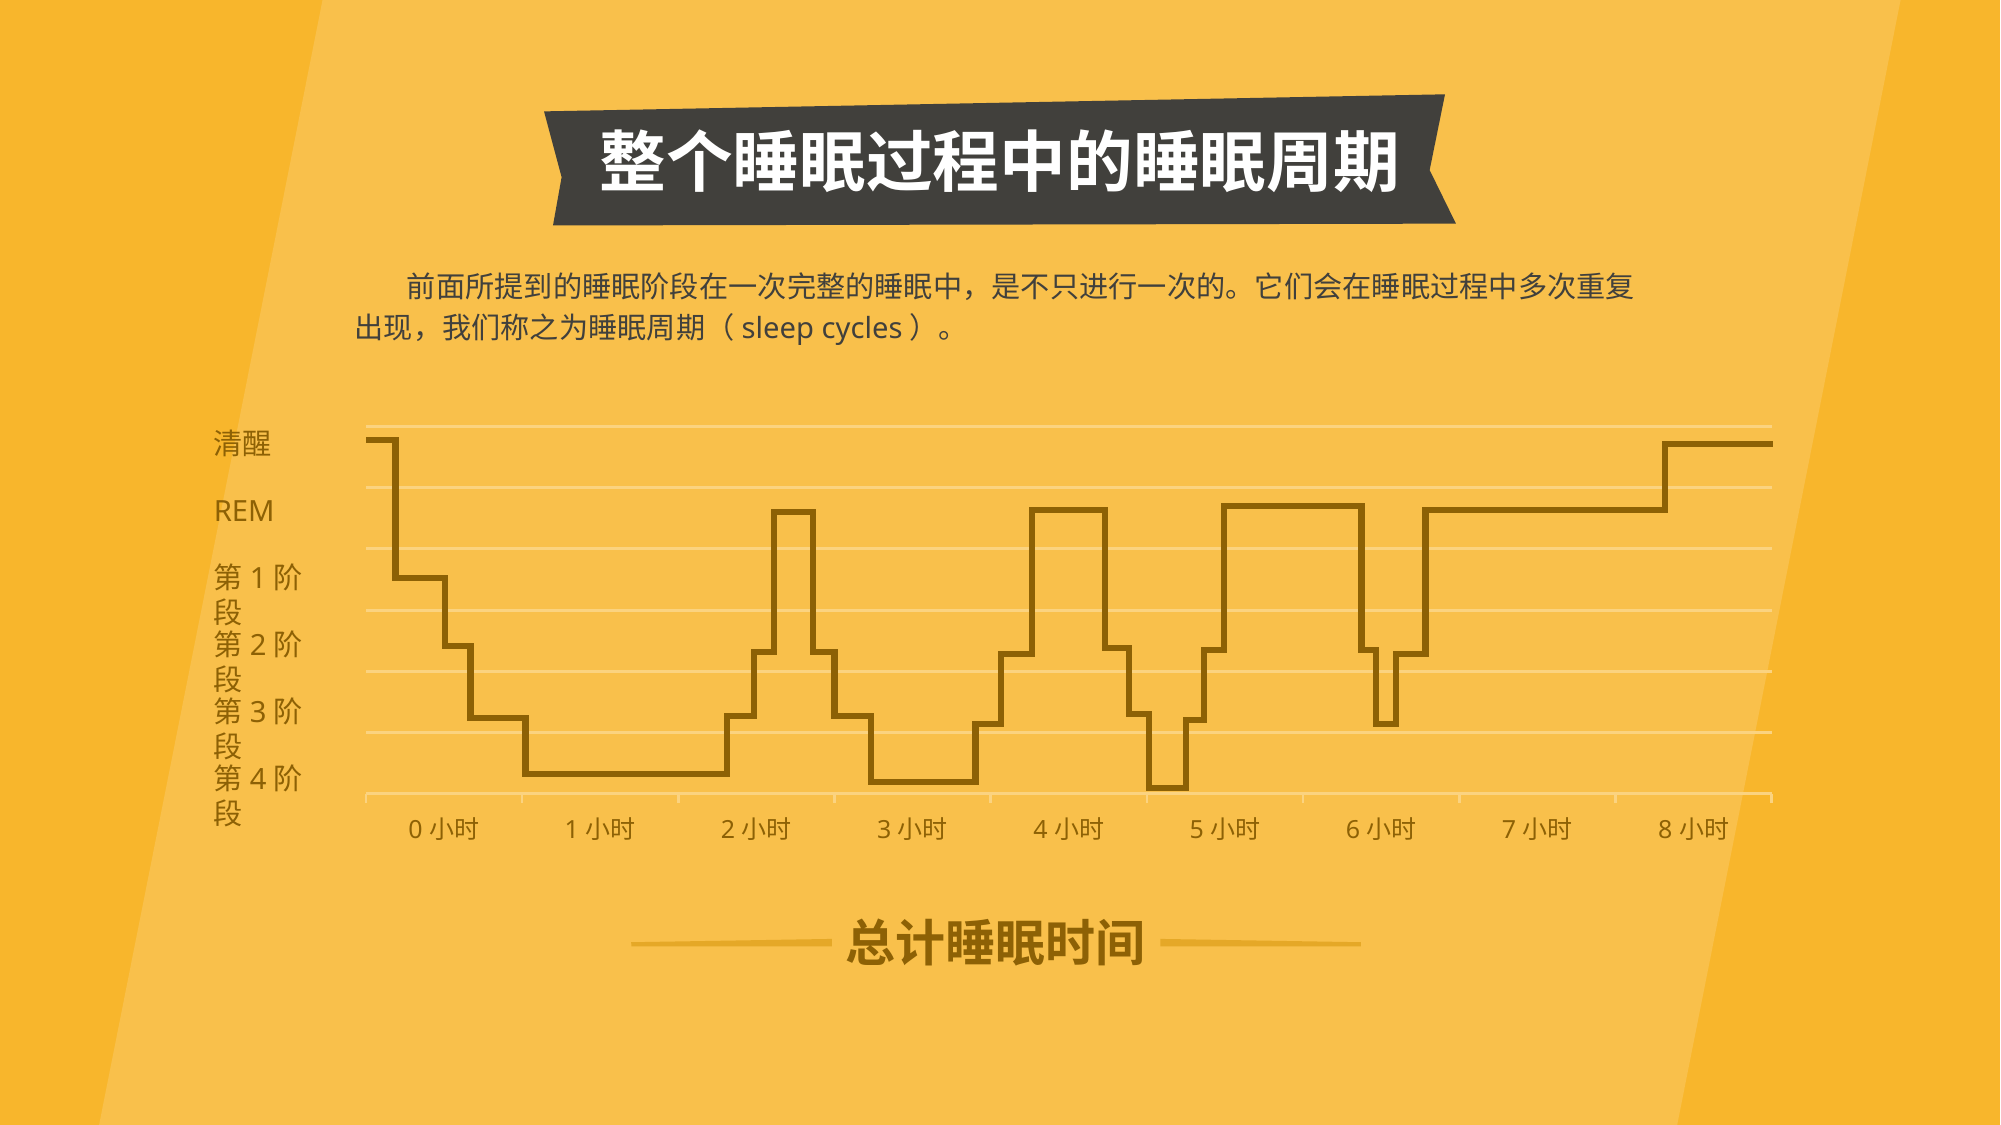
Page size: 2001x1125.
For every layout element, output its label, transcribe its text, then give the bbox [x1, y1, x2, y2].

text_box 整个睡眠过程中的睡眠周期 [542, 93, 1458, 227]
text_box [1159, 937, 1363, 948]
text_box 前面所提到的睡眠阶段在一次完整的睡眠中，是不只进行一次的。它们会在睡眠过程中多次重复出现，我们称之为睡眠周期（sleep cycles）。 [339, 253, 1661, 353]
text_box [198, 417, 1802, 855]
text_box 总计睡眠时间 [830, 904, 1170, 980]
text_box [630, 937, 833, 948]
